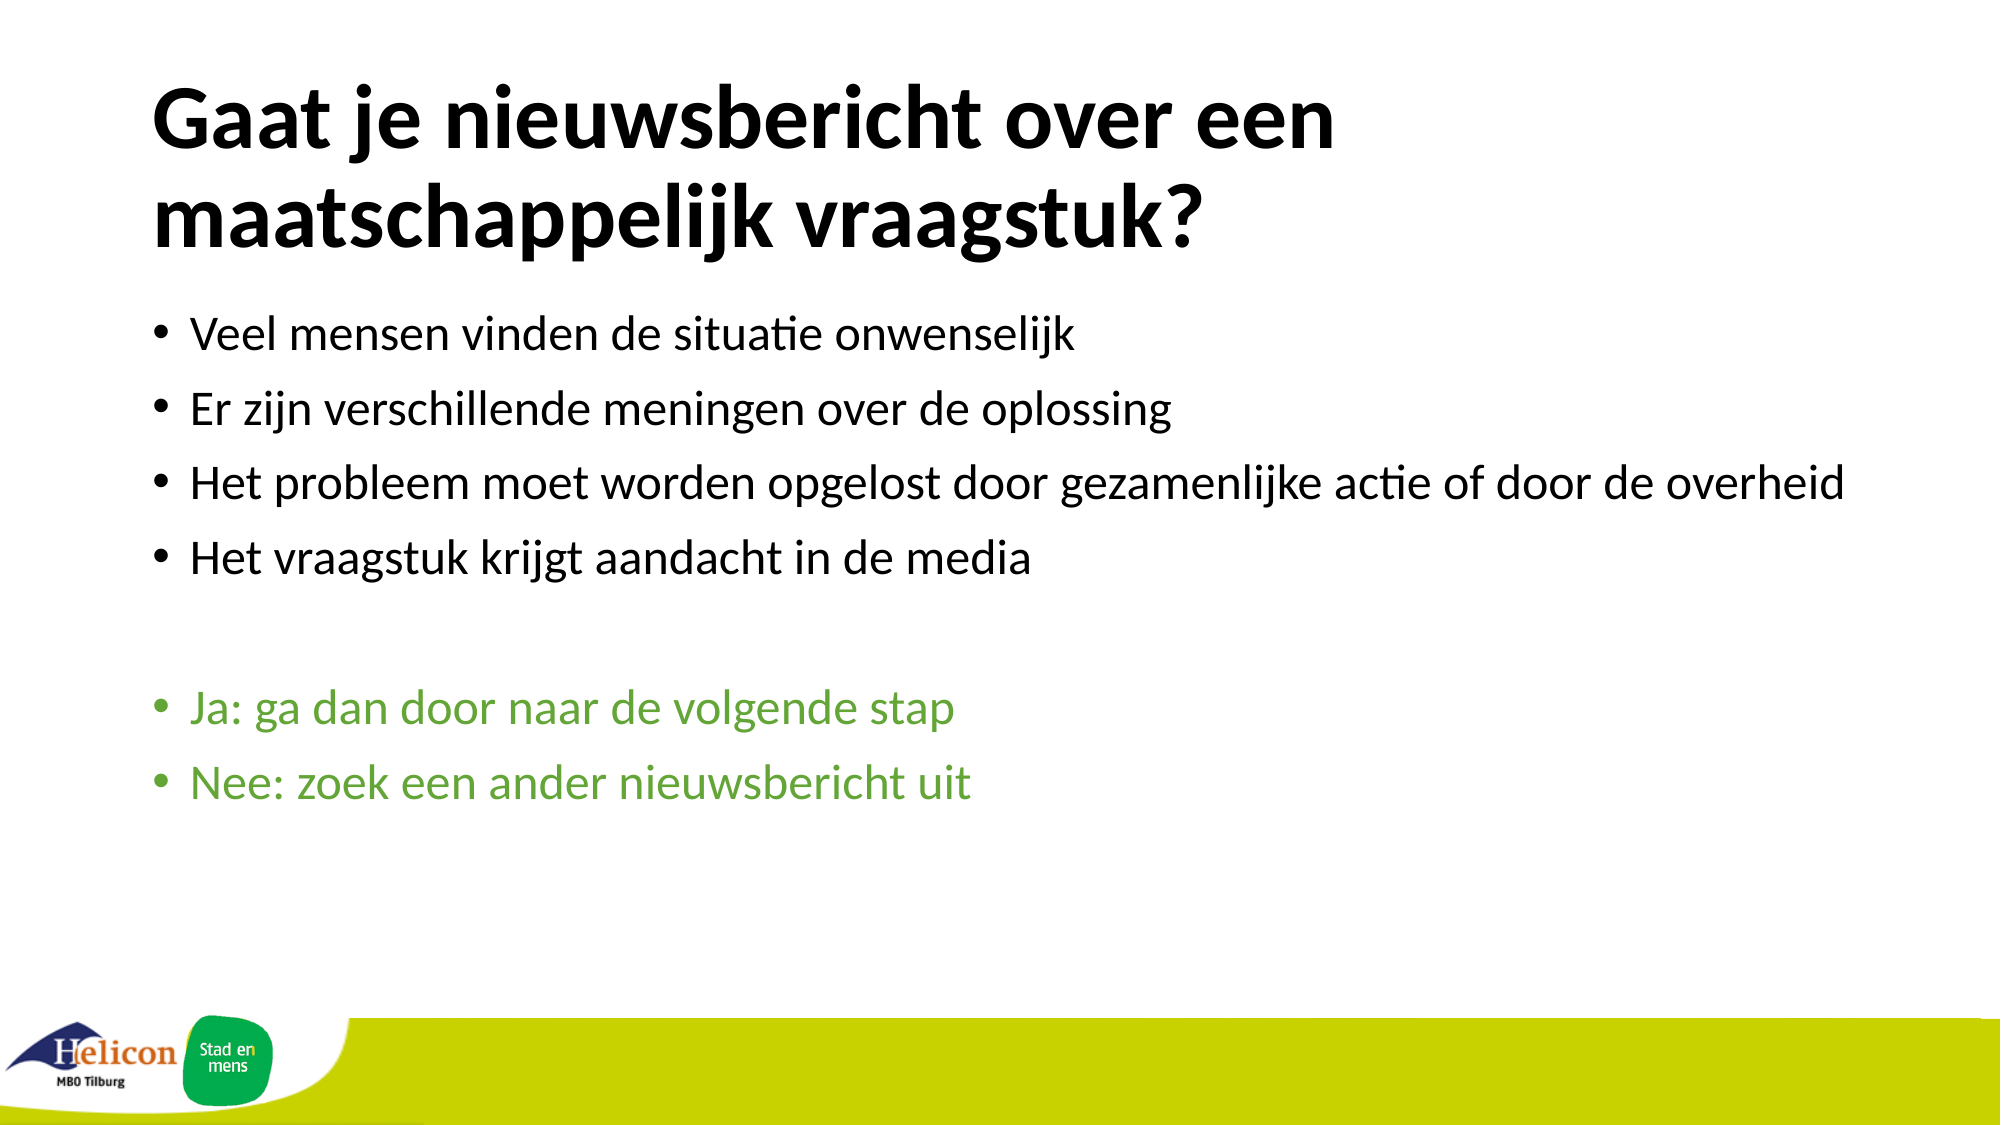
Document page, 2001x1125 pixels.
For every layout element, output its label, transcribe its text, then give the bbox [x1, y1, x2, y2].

list Veel mensen vinden de situatie onwenselijk Er zijn verschillende meningen over de oplossing Het probleem moet worden opgelost door gezamenlijke actie of door de overheid Het vraagstuk krijgt aandacht in de media Ja: ga dan door naar de volgende stap Nee: zoek een ander nieuwsbericht uit [137, 299, 1863, 1014]
picture [0, 1014, 424, 1125]
title Gaat je nieuwsbericht over een maatschappelijk vraagstuk? [137, 59, 1863, 278]
